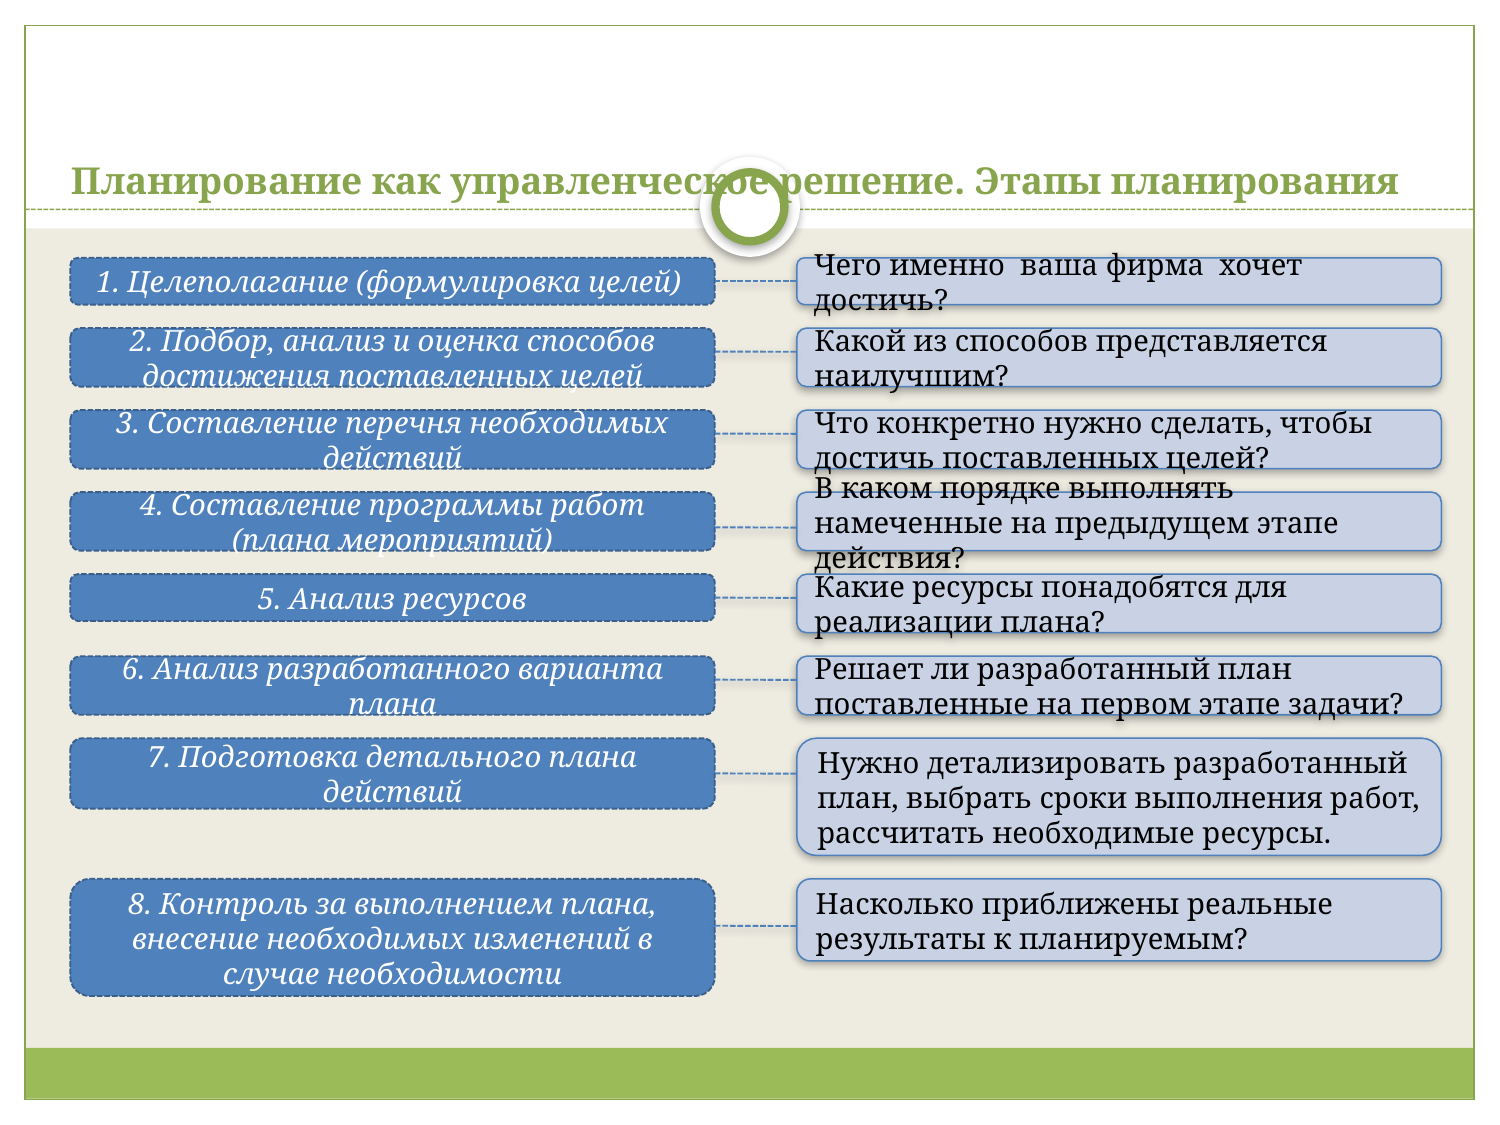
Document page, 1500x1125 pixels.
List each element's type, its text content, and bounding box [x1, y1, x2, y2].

text_box 8. Контроль за выполнением плана, внесение необходимых изменений в случае необходимости [69, 877, 716, 997]
text_box В каком порядке выполнять намеченные на предыдущем этапе действия? [796, 491, 1443, 552]
text_box Какие ресурсы понадобятся для реализации плана? [796, 573, 1443, 634]
text_box 1. Целеполагание (формулировка целей) [69, 256, 716, 306]
title Планирование как управленческое решение. Этапы планирования [35, 128, 1436, 254]
text_box Нужно детализировать разработанный план, выбрать сроки выполнения работ, рассчитать необходимые ресурсы. [796, 737, 1443, 857]
text_box 2. Подбор, анализ и оценка способов достижения поставленных целей [69, 327, 716, 388]
text_box Решает ли разработанный план поставленные на первом этапе задачи? [796, 655, 1443, 716]
text_box Насколько приближены реальные результаты к планируемым? [796, 878, 1443, 962]
text_box Что конкретно нужно сделать, чтобы достичь поставленных целей? [796, 409, 1443, 470]
text_box Какой из способов представляется наилучшим? [796, 327, 1443, 388]
text_box 6. Анализ разработанного варианта плана [69, 655, 716, 716]
text_box Чего именно ваша фирма хочет достичь? [796, 257, 1443, 306]
text_box 5. Анализ ресурсов [69, 573, 716, 622]
text_box 7. Подготовка детального плана действий [69, 737, 716, 810]
text_box 4. Составление программы работ (плана мероприятий) [69, 491, 716, 552]
text_box 3. Составление перечня необходимых действий [69, 409, 716, 470]
